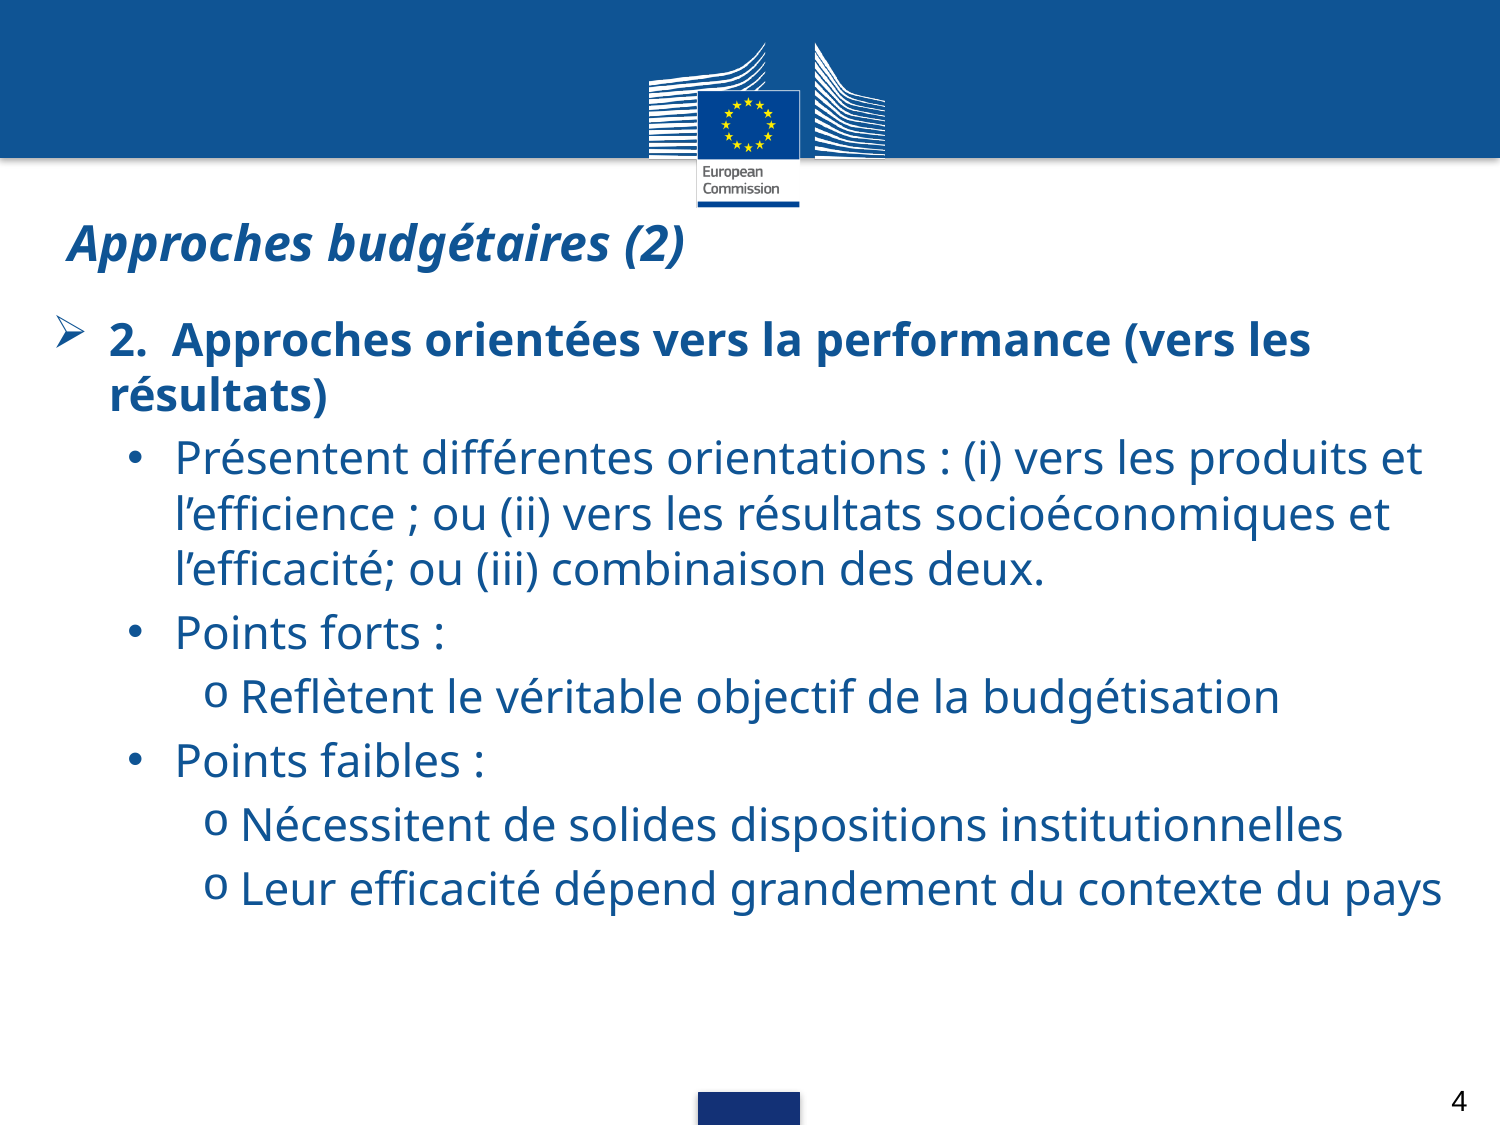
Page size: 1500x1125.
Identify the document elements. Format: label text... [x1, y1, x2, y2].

list 2. Approches orientées vers la performance (vers les résultats) Présentent différentes orientations : (i) vers les produits et l’efficience ; ou (ii) vers les résultats socioéconomiques et l’efficacité; ou (iii) combinaison des deux. Points forts : Reflètent le véritable objectif de la budgétisation Points faibles : Nécessitent de solides dispositions institutionnelles Leur efficacité dépend grandement du contexte du pays [37, 302, 1471, 1032]
picture [649, 42, 885, 160]
slide_number 4 [1435, 1046, 1500, 1125]
title Approches budgétaires (2) [0, 160, 1449, 324]
